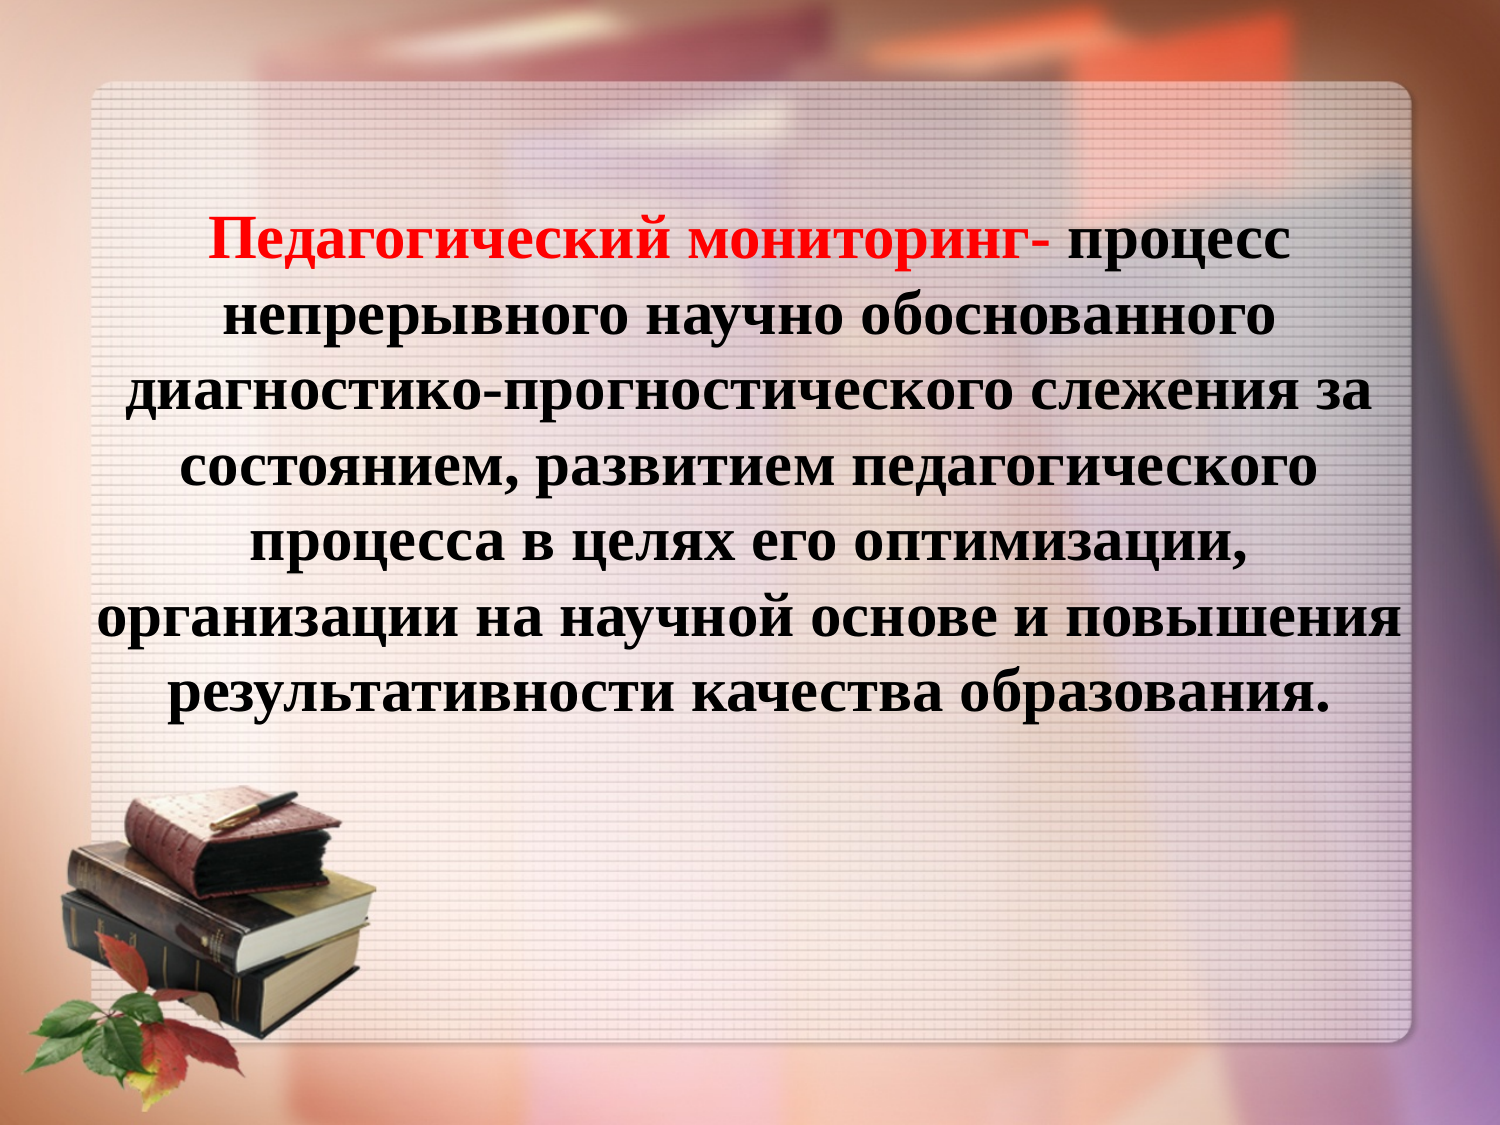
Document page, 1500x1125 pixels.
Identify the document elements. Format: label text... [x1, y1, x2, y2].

picture [0, 0, 1500, 1125]
title Педагогический мониторинг- процесс непрерывного научно обоснованного диагностико-прогностического слежения за состоянием, развитием педагогического процесса в целях его оптимизации, организации на научной основе и повышения результативности качества образования. [75, 87, 1425, 875]
